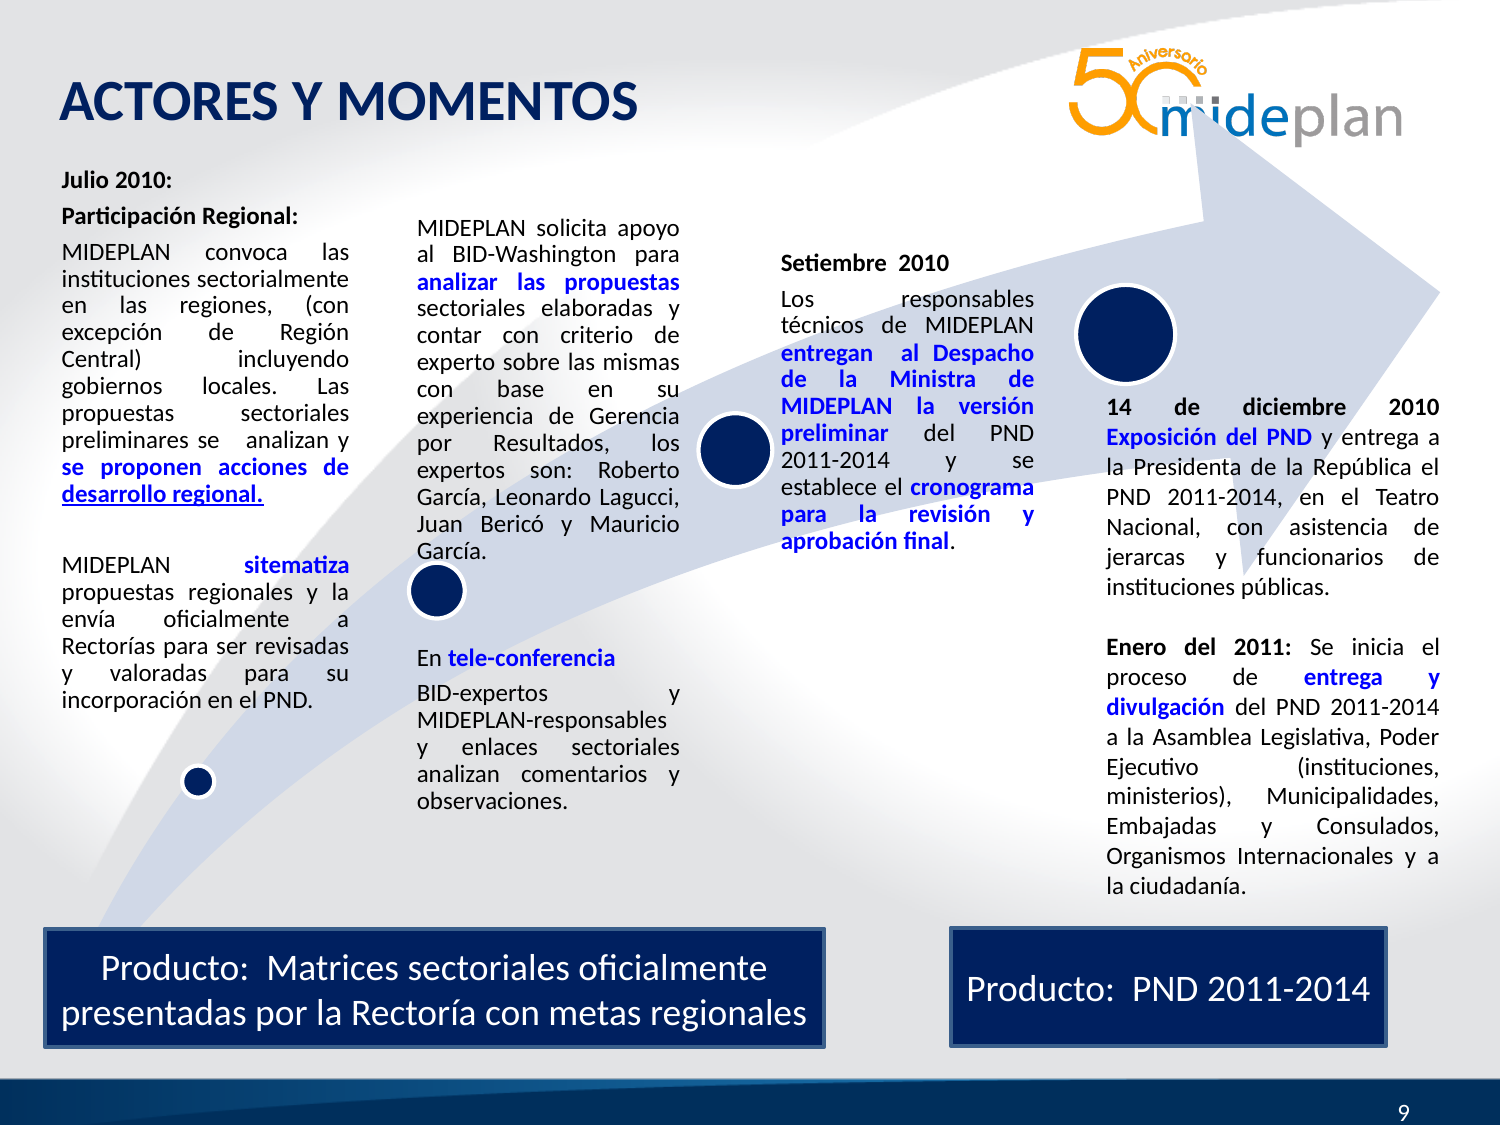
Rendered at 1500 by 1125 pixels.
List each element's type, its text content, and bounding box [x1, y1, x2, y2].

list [44, 155, 1441, 1071]
picture [0, 1070, 1500, 1125]
text_box ACTORES Y MOMENTOS [44, 54, 727, 140]
picture [1045, 30, 1425, 150]
slide_number 9 [1074, 1081, 1425, 1125]
